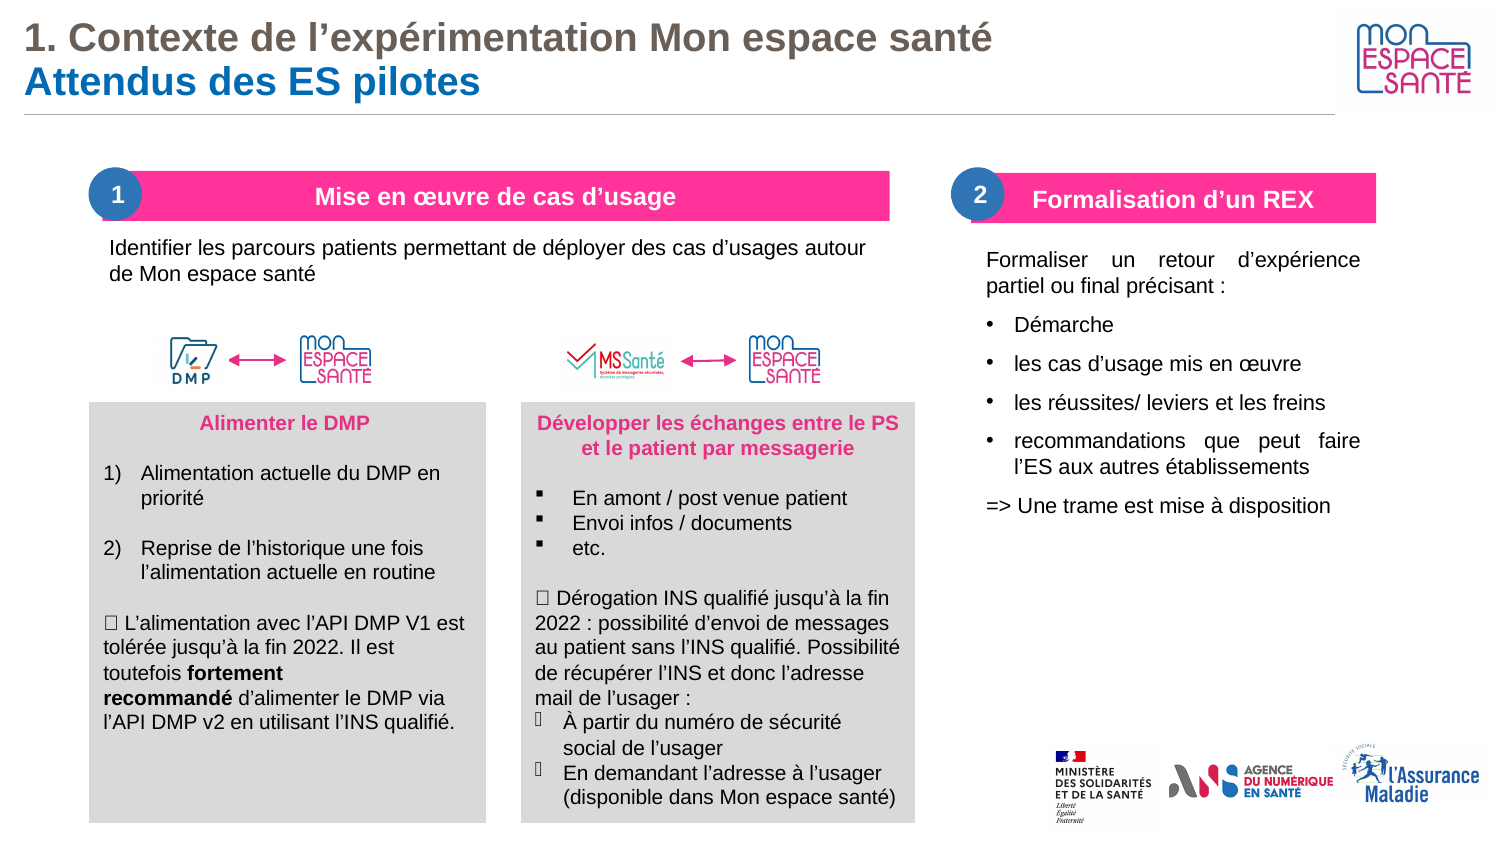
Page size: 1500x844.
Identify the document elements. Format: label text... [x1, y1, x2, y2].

picture [1045, 740, 1164, 834]
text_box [557, 332, 828, 389]
text_box Mise en œuvre de cas d’usage [123, 169, 892, 223]
text_box Formalisation d’un REX [969, 171, 1378, 225]
text_box Développer les échanges entre le PS et le patient par messagerie En amont / post venue patient Envoi infos / documents etc. 🚨 Dérogation INS qualifié jusqu’à la fin 2022 : possibilité d’envoi de messages au patient sans l’INS qualifié. Possibilité de récupérer l’INS et donc l’adresse mail de l’usager : À partir du numéro de sécurité social de l’usager En demandant l’adresse à l’usager (disponible dans Mon espace santé) [520, 401, 916, 824]
picture [1169, 740, 1493, 811]
text_box Alimenter le DMP Alimentation actuelle du DMP en priorité Reprise de l’historique une fois l’alimentation actuelle en routine 🚨 L’alimentation avec l’API DMP V1 est tolérée jusqu’à la fin 2022. Il est toutefois fortement recommandé d’alimenter le DMP via l’API DMP v2 en utilisant l’INS qualifié. [88, 401, 487, 824]
text_box Formaliser un retour d’expérience partiel ou final précisant : Démarche les cas d’usage mis en œuvre les réussites/ leviers et les freins recommandations que peut faire l’ES aux autres établissements => Une trame est mise à disposition [969, 236, 1378, 576]
title 1. Contexte de l’expérimentation Mon espace santé Attendus des ES pilotes [23, 14, 1365, 103]
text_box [153, 332, 379, 389]
text_box 2 [948, 165, 1007, 223]
text_box Identifier les parcours patients permettant de déployer des cas d’usages autour de Mon espace santé [94, 226, 902, 294]
text_box 1 [86, 165, 145, 223]
